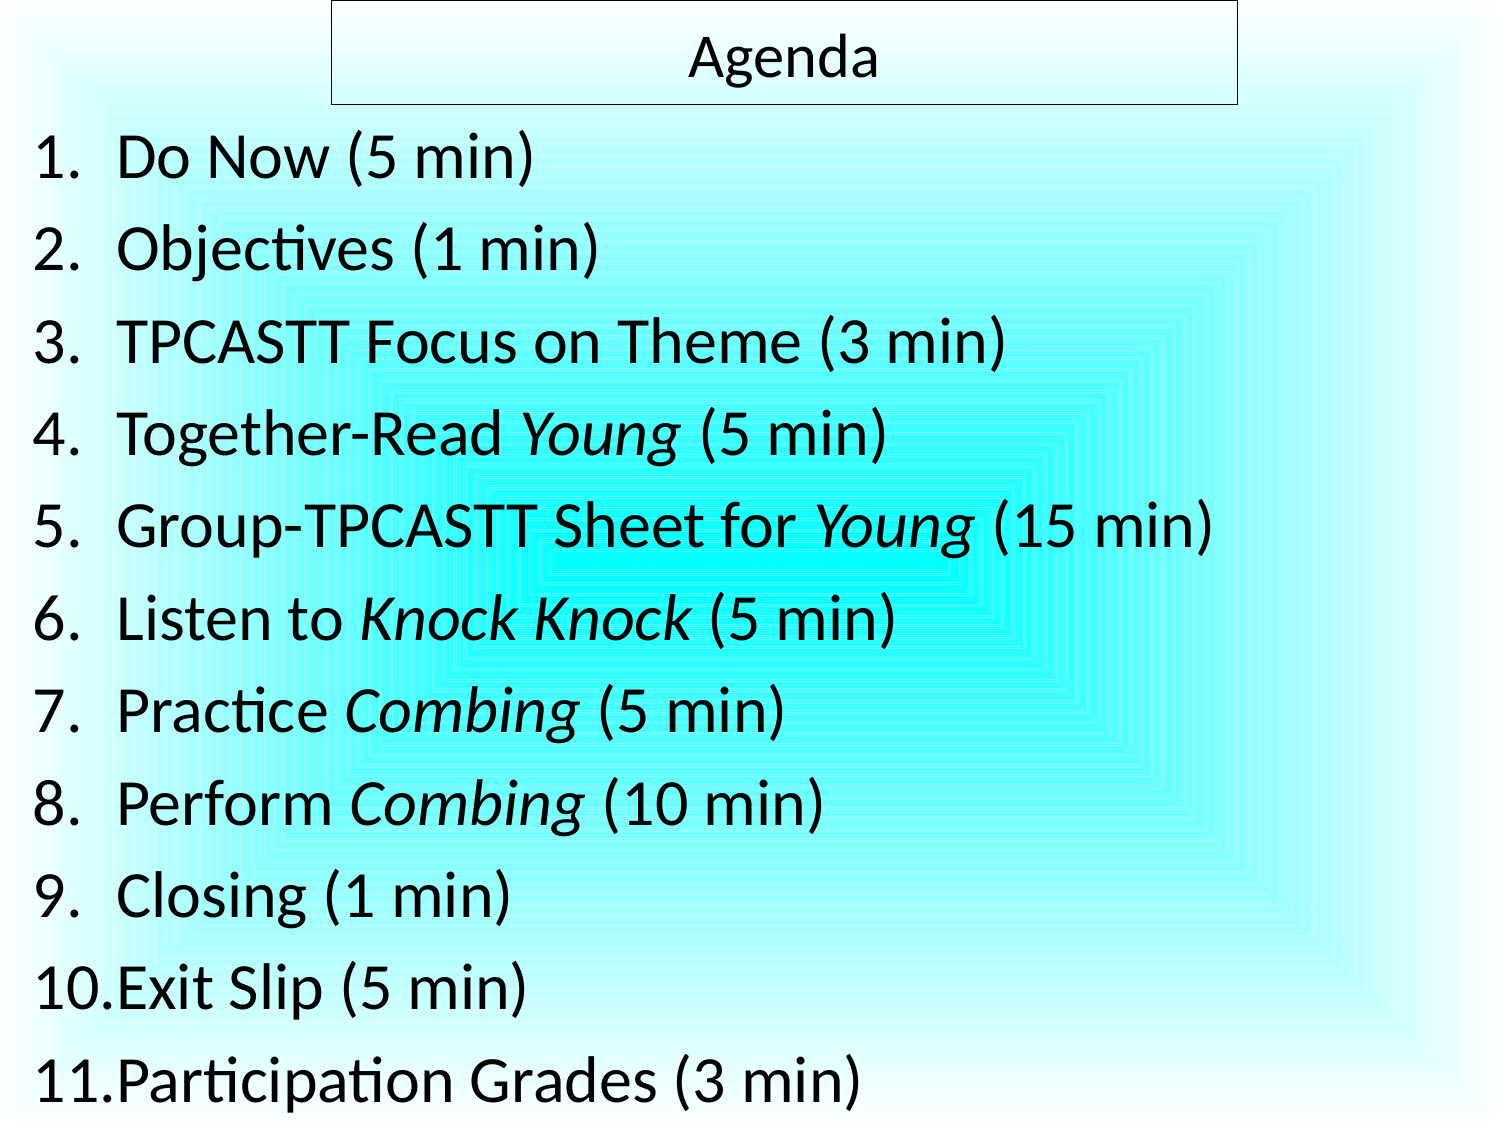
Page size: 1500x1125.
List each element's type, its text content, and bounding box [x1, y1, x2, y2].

text_box Agenda [331, 0, 1238, 105]
list Do Now (5 min) Objectives (1 min) TPCASTT Focus on Theme (3 min) Together-Read Young (5 min) Group-TPCASTT Sheet for Young (15 min) Listen to Knock Knock (5 min) Practice Combing (5 min) Perform Combing (10 min) Closing (1 min) Exit Slip (5 min) Participation Grades (3 min) [0, 104, 1500, 1125]
